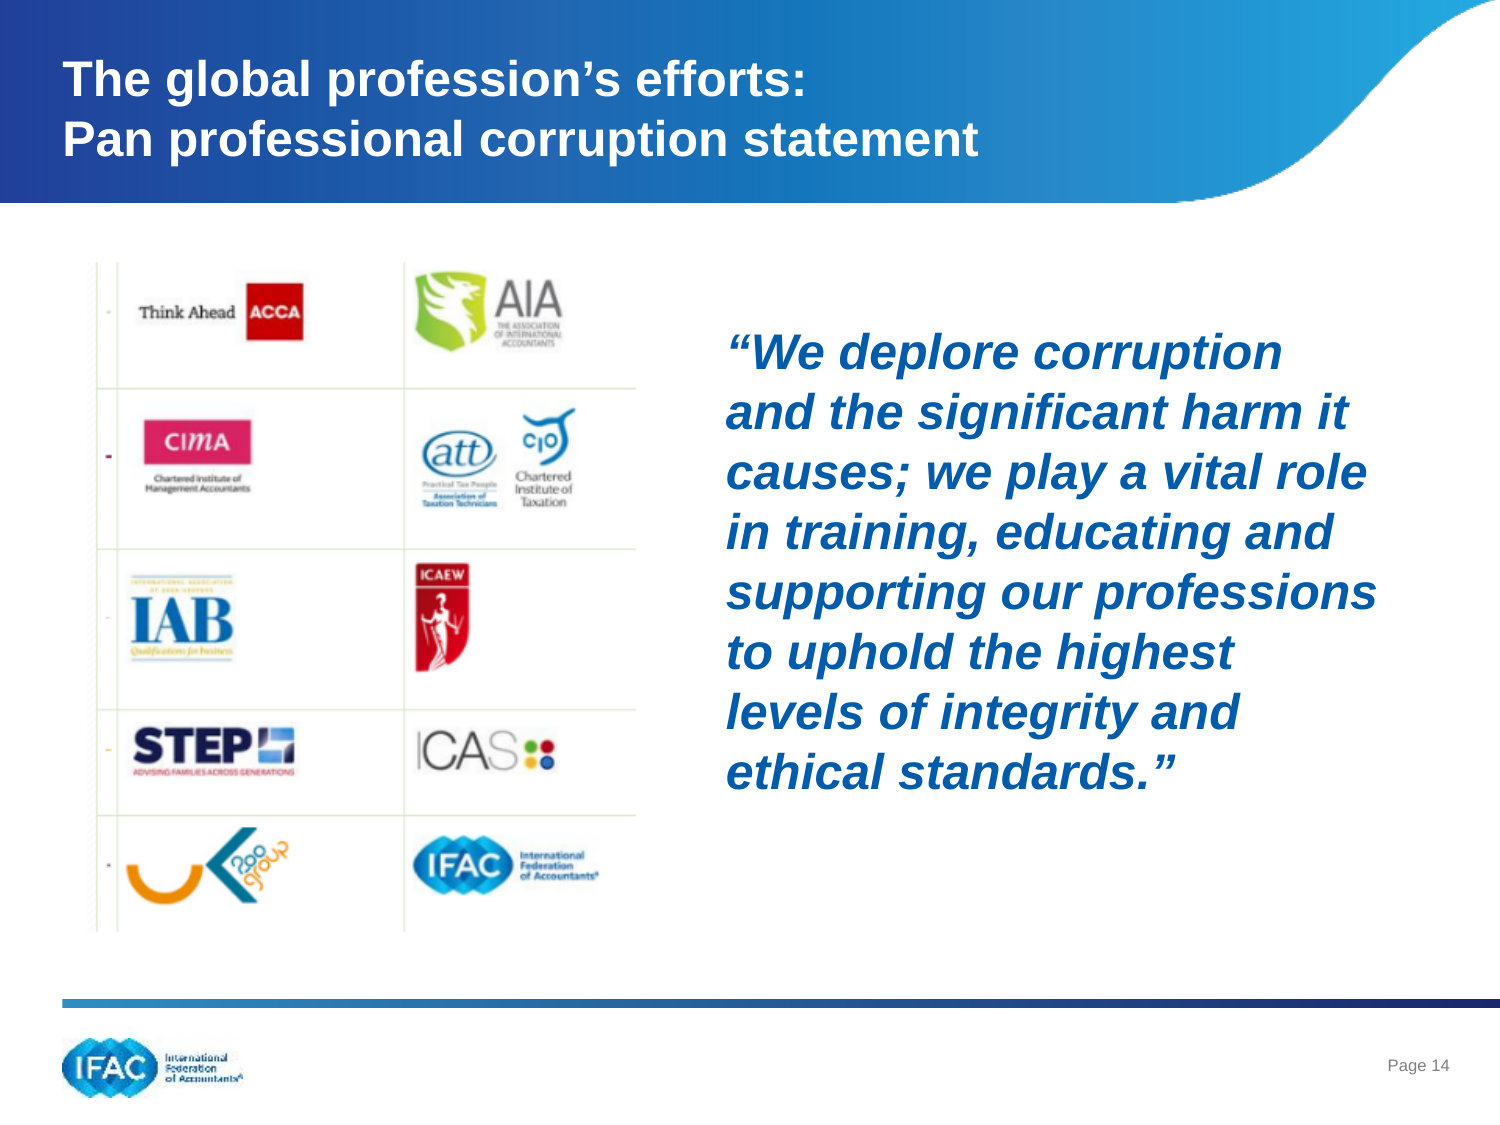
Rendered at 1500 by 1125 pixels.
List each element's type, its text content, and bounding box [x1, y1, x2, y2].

picture [0, 0, 1497, 203]
picture [62, 1038, 243, 1098]
title The global profession’s efforts: Pan professional corruption statement [62, 62, 1300, 150]
picture [87, 262, 636, 932]
list “We deplore corruption and the significant harm it causes; we play a vital role in training, educating and supporting our professions to uphold the highest levels of integrity and ethical standards.” [710, 312, 1399, 821]
